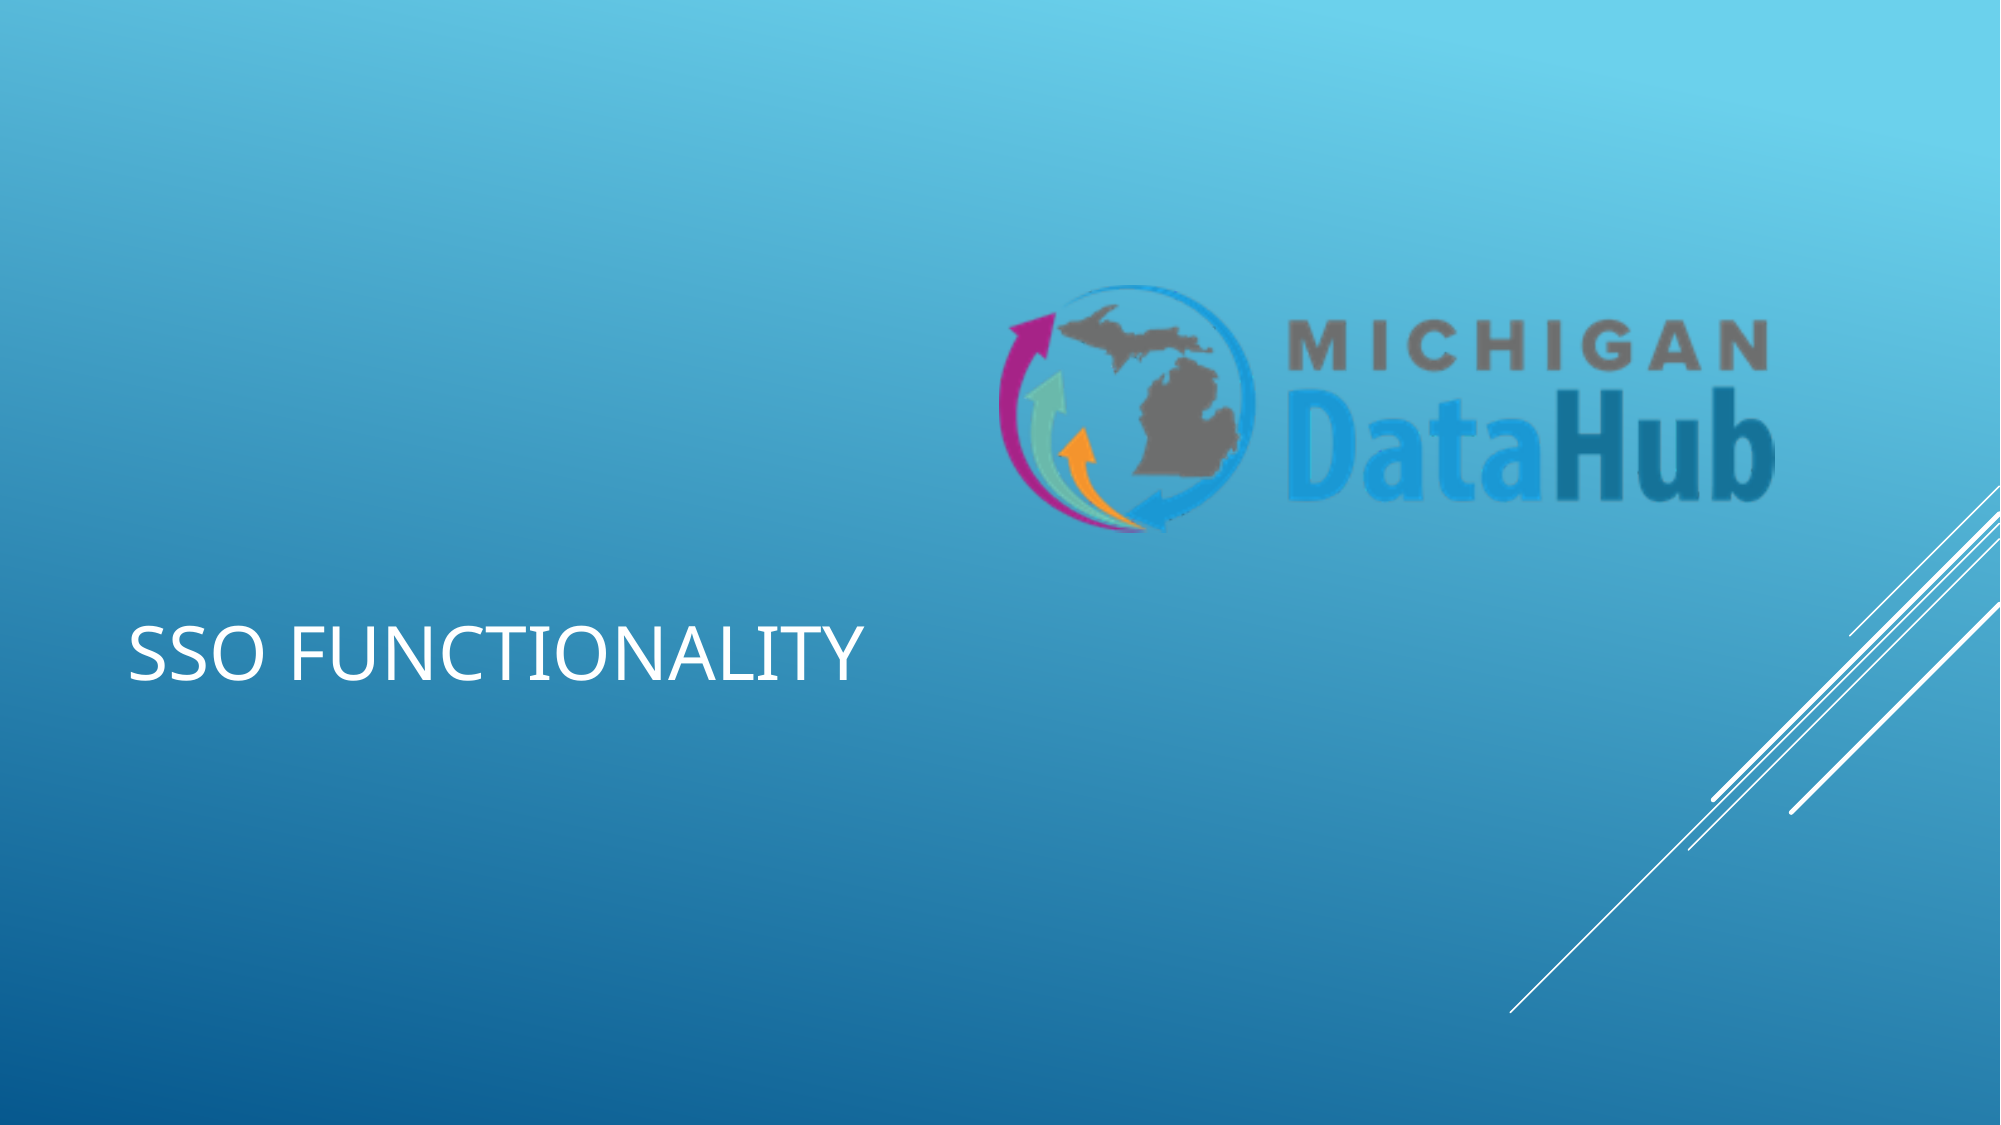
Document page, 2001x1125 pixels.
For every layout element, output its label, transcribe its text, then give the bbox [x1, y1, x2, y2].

picture [999, 285, 1775, 533]
title SSO Functionality [112, 329, 1513, 704]
